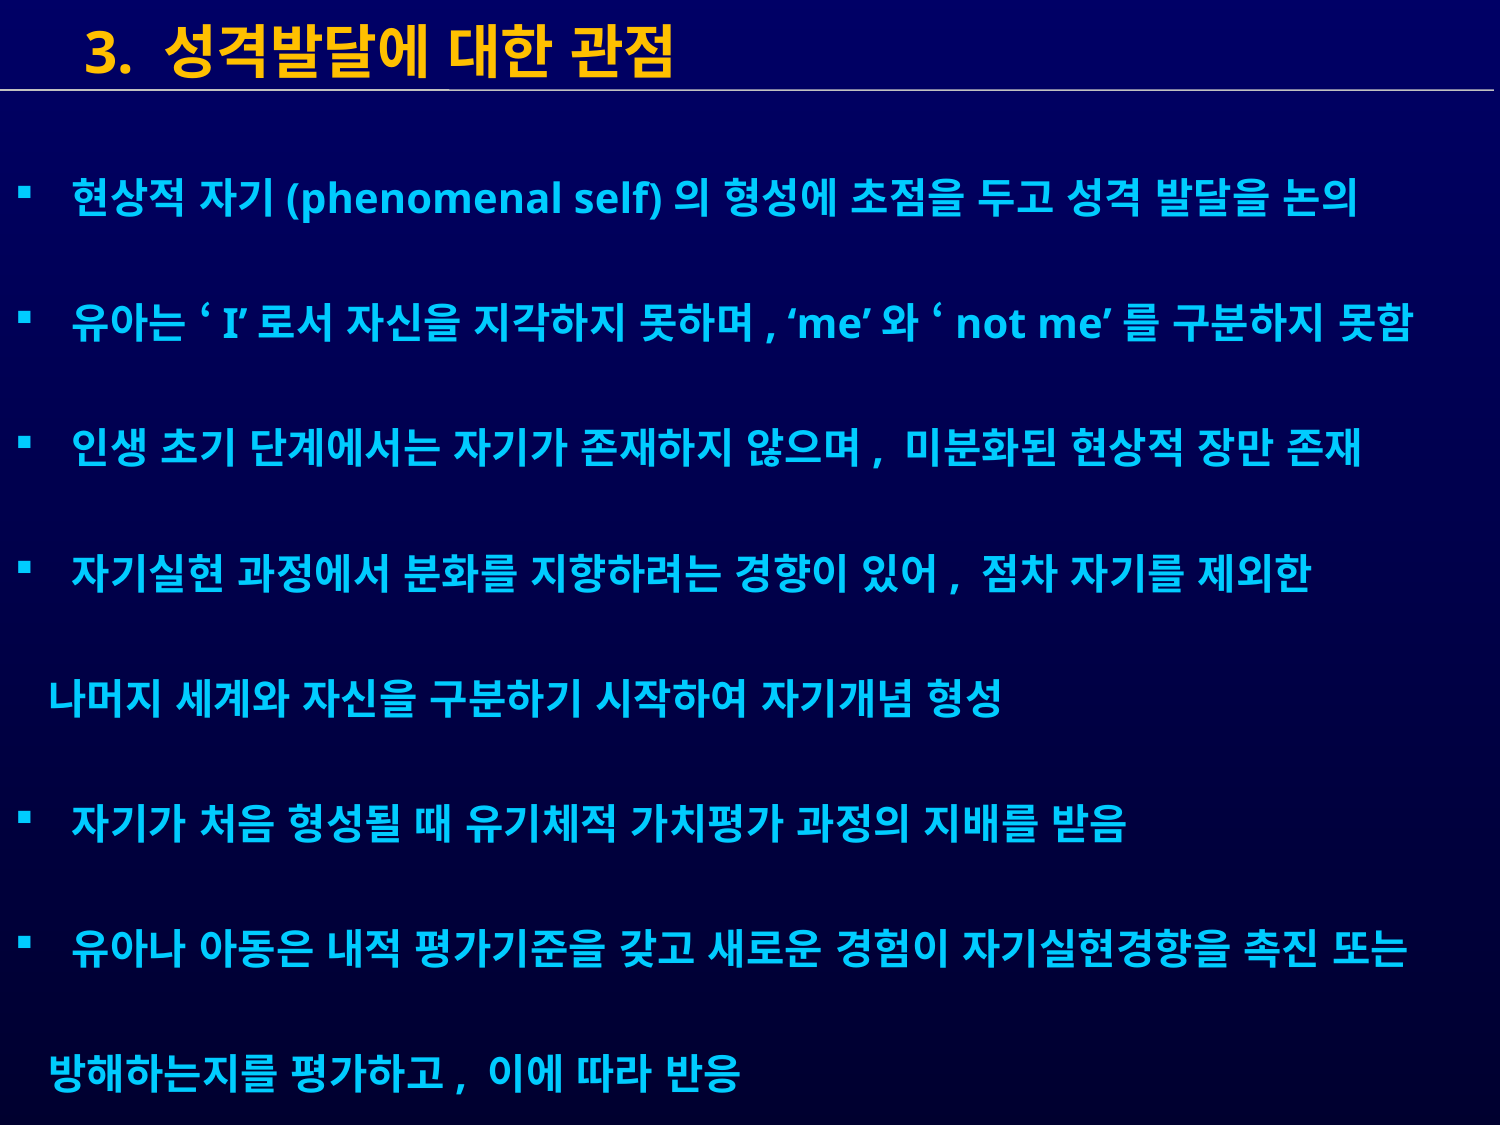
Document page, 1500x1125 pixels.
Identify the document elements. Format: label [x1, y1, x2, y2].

text_box [0, 6, 1500, 1091]
